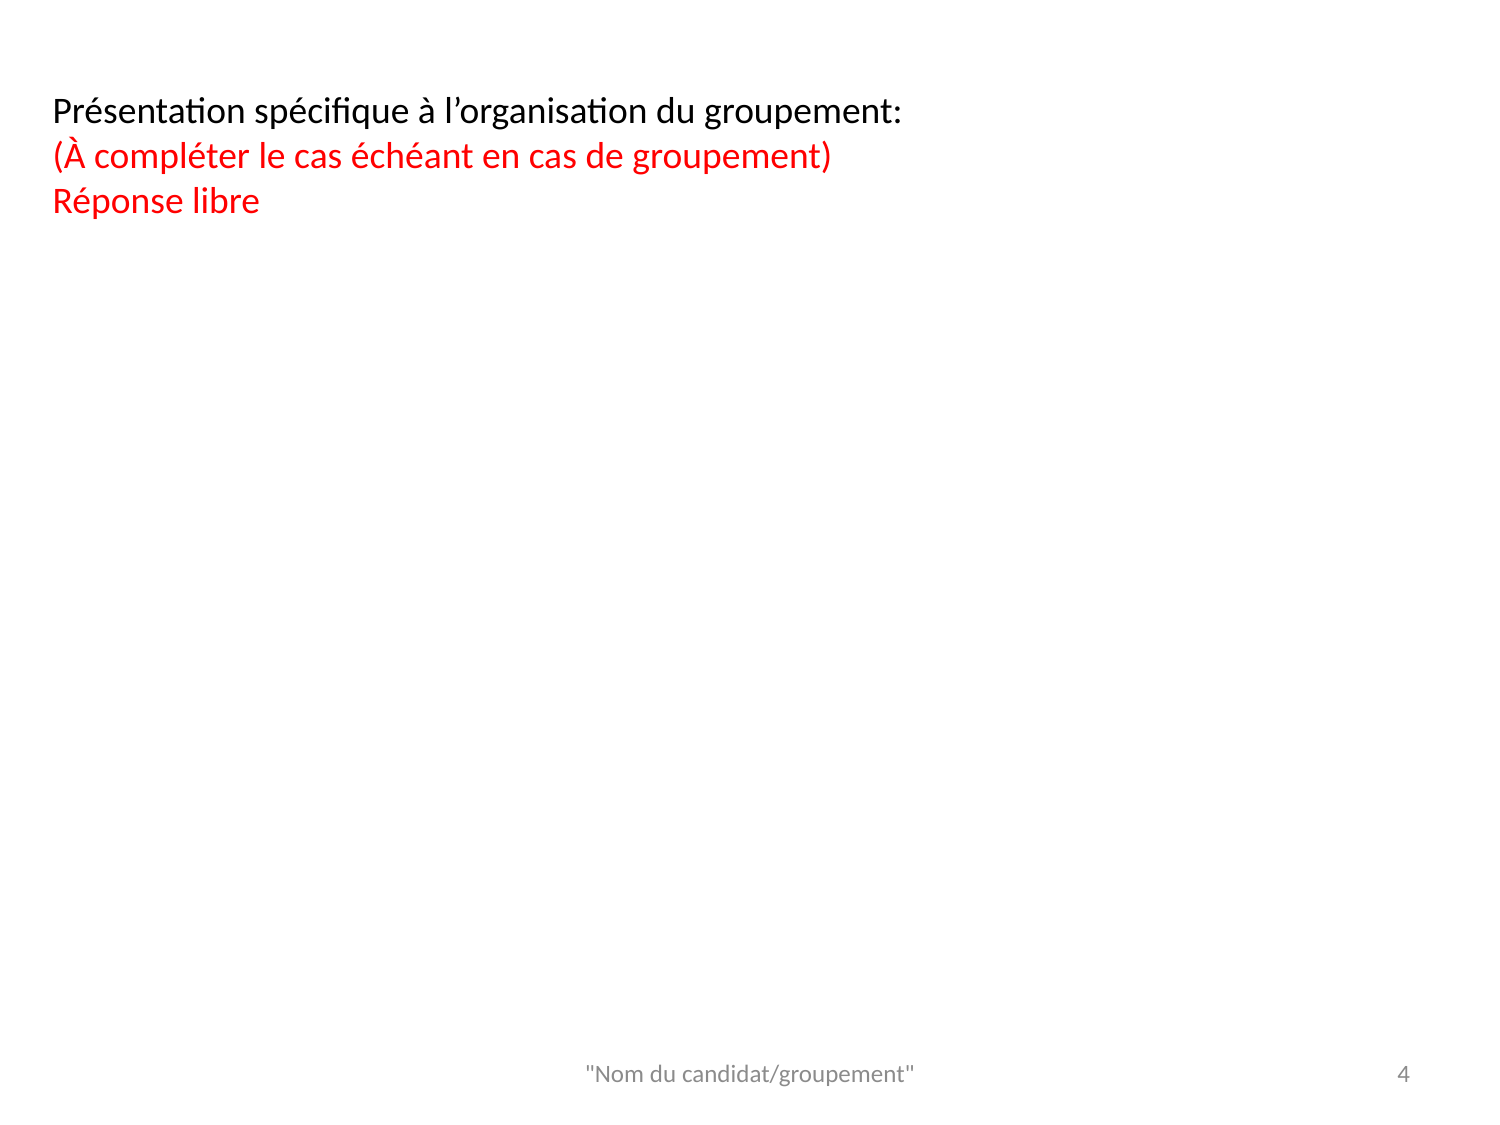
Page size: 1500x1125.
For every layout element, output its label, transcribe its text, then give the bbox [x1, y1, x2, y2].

text_box Présentation spécifique à l’organisation du groupement: (À compléter le cas échéant en cas de groupement) Réponse libre [37, 78, 1470, 319]
footer "Nom du candidat/groupement" [512, 1042, 988, 1103]
slide_number 4 [1074, 1042, 1425, 1103]
